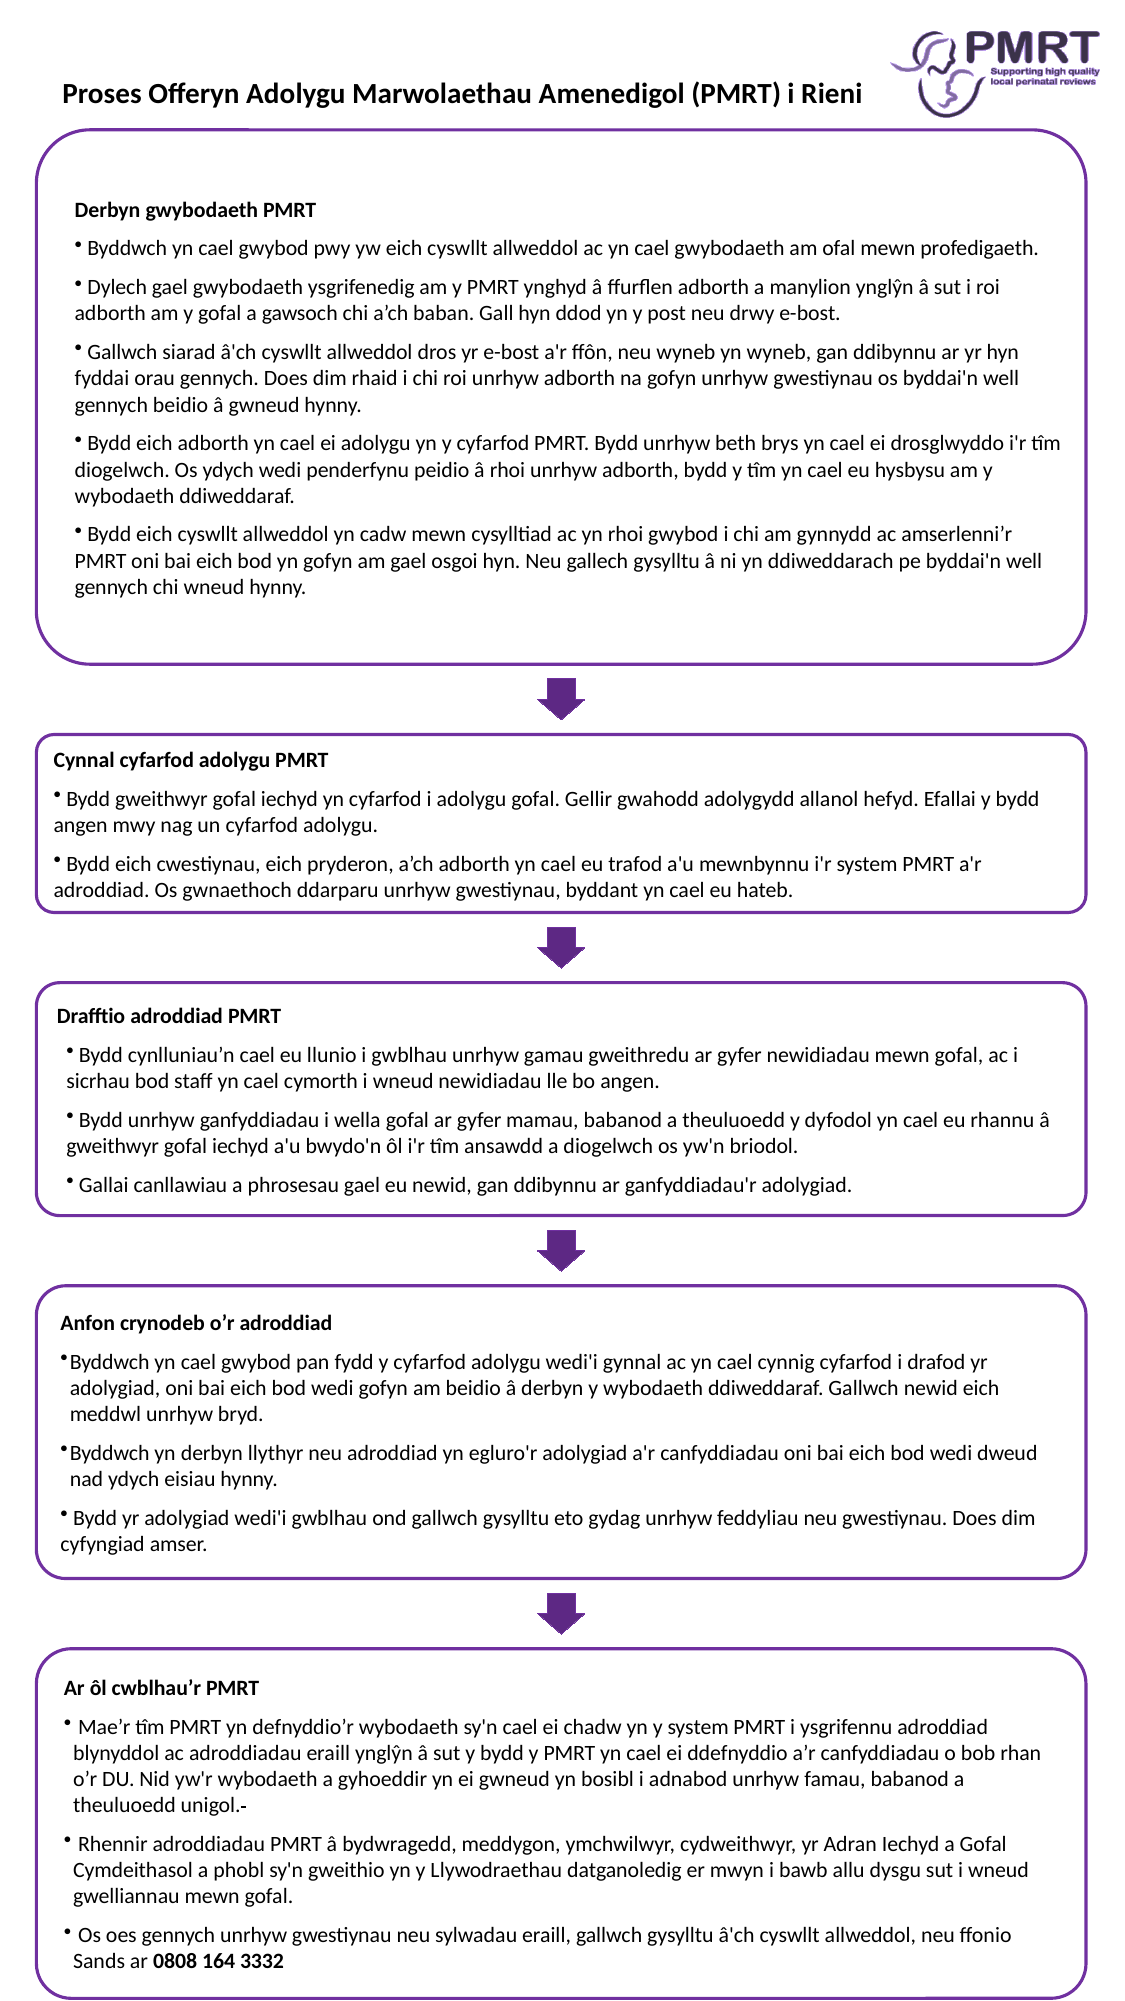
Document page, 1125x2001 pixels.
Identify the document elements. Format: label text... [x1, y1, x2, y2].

text_box Proses Offeryn Adolygu Marwolaethau Amenedigol (PMRT) i Rieni [47, 66, 889, 117]
picture [889, 31, 1100, 118]
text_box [22, 128, 1100, 2000]
